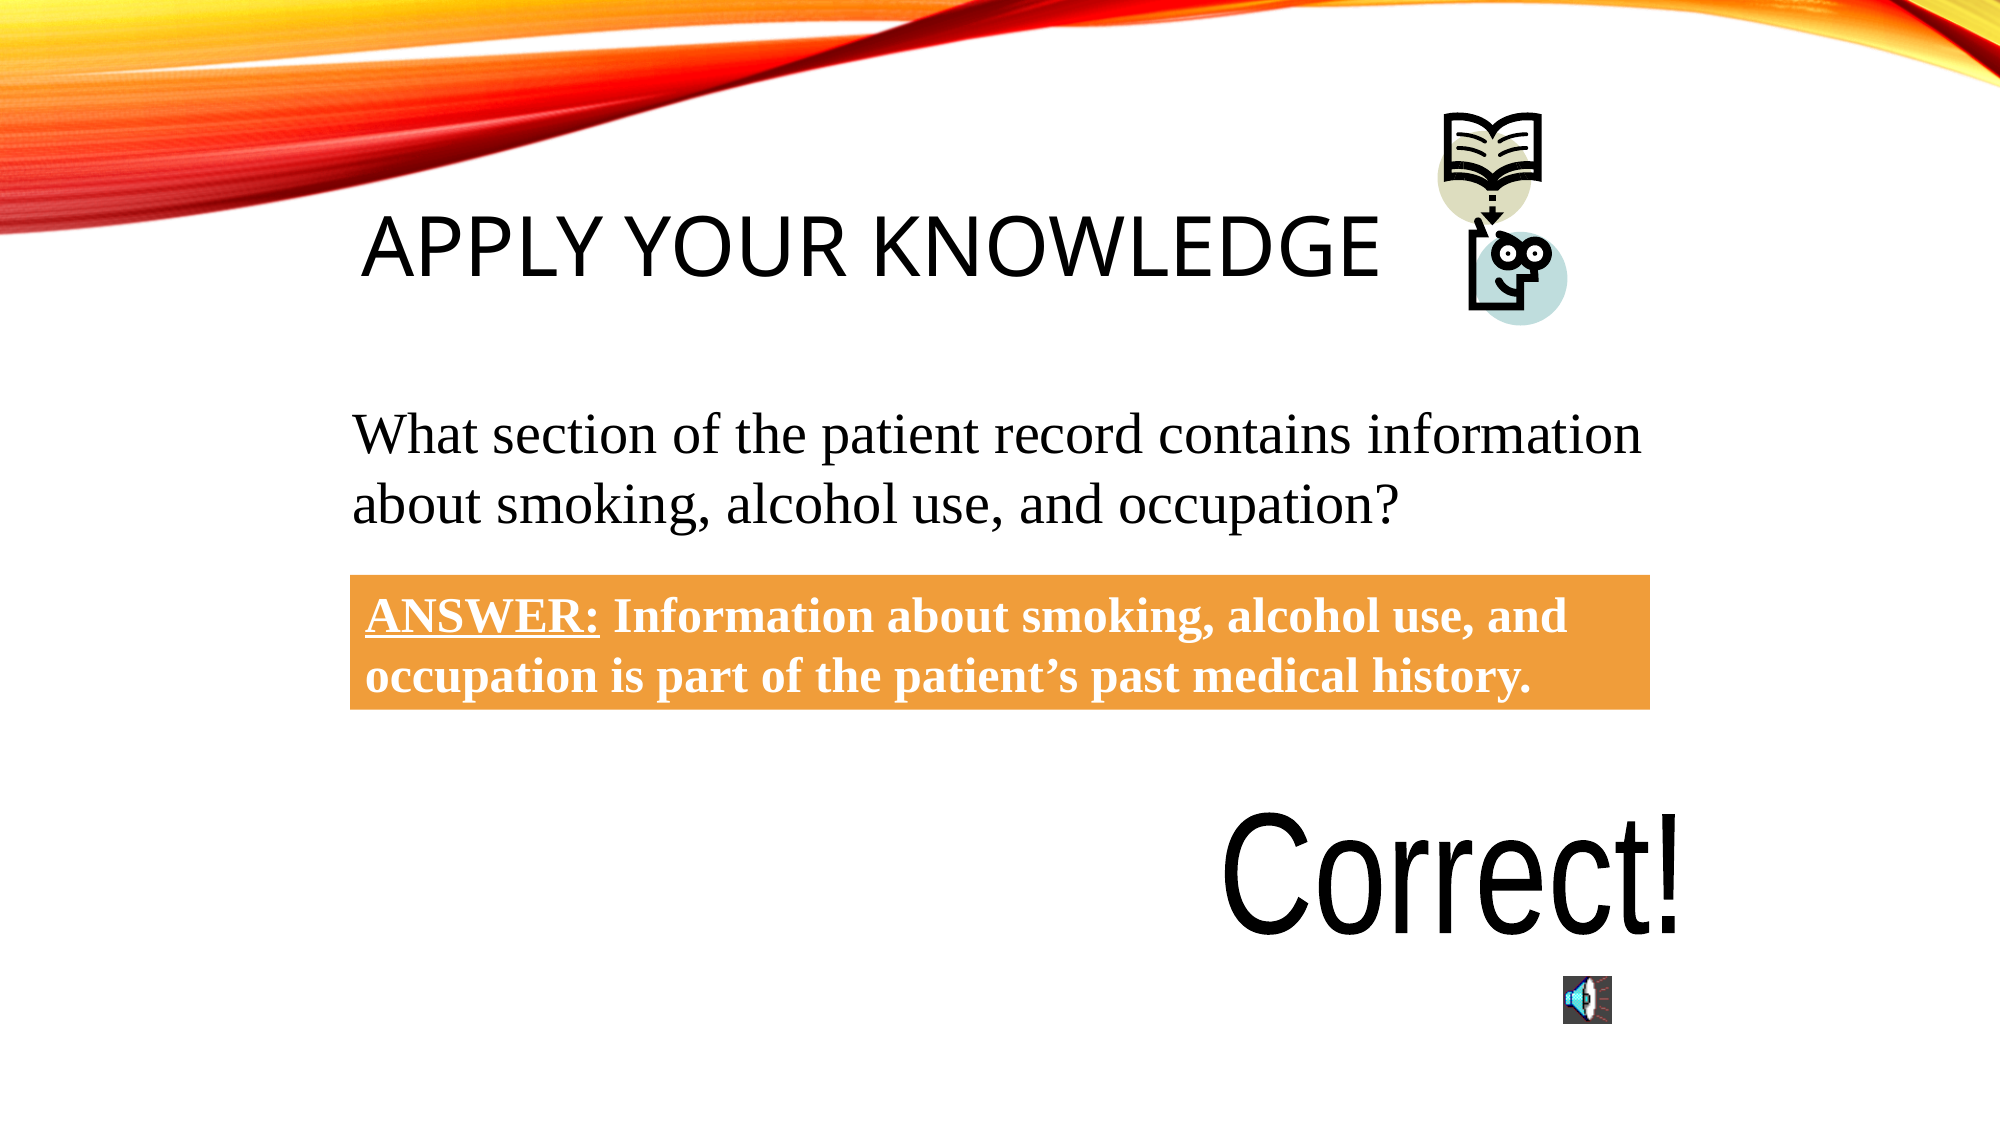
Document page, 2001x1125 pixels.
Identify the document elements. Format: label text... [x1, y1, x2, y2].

title Apply Your Knowledge [157, 143, 1399, 356]
text_box ANSWER: Information about smoking, alcohol use, and occupation is part of the patient’s past medical history. [350, 574, 1650, 710]
picture [1562, 974, 1613, 1026]
text_box What section of the patient record contains information about smoking, alcohol use, and occupation? [337, 387, 1688, 543]
picture [0, 0, 2000, 326]
